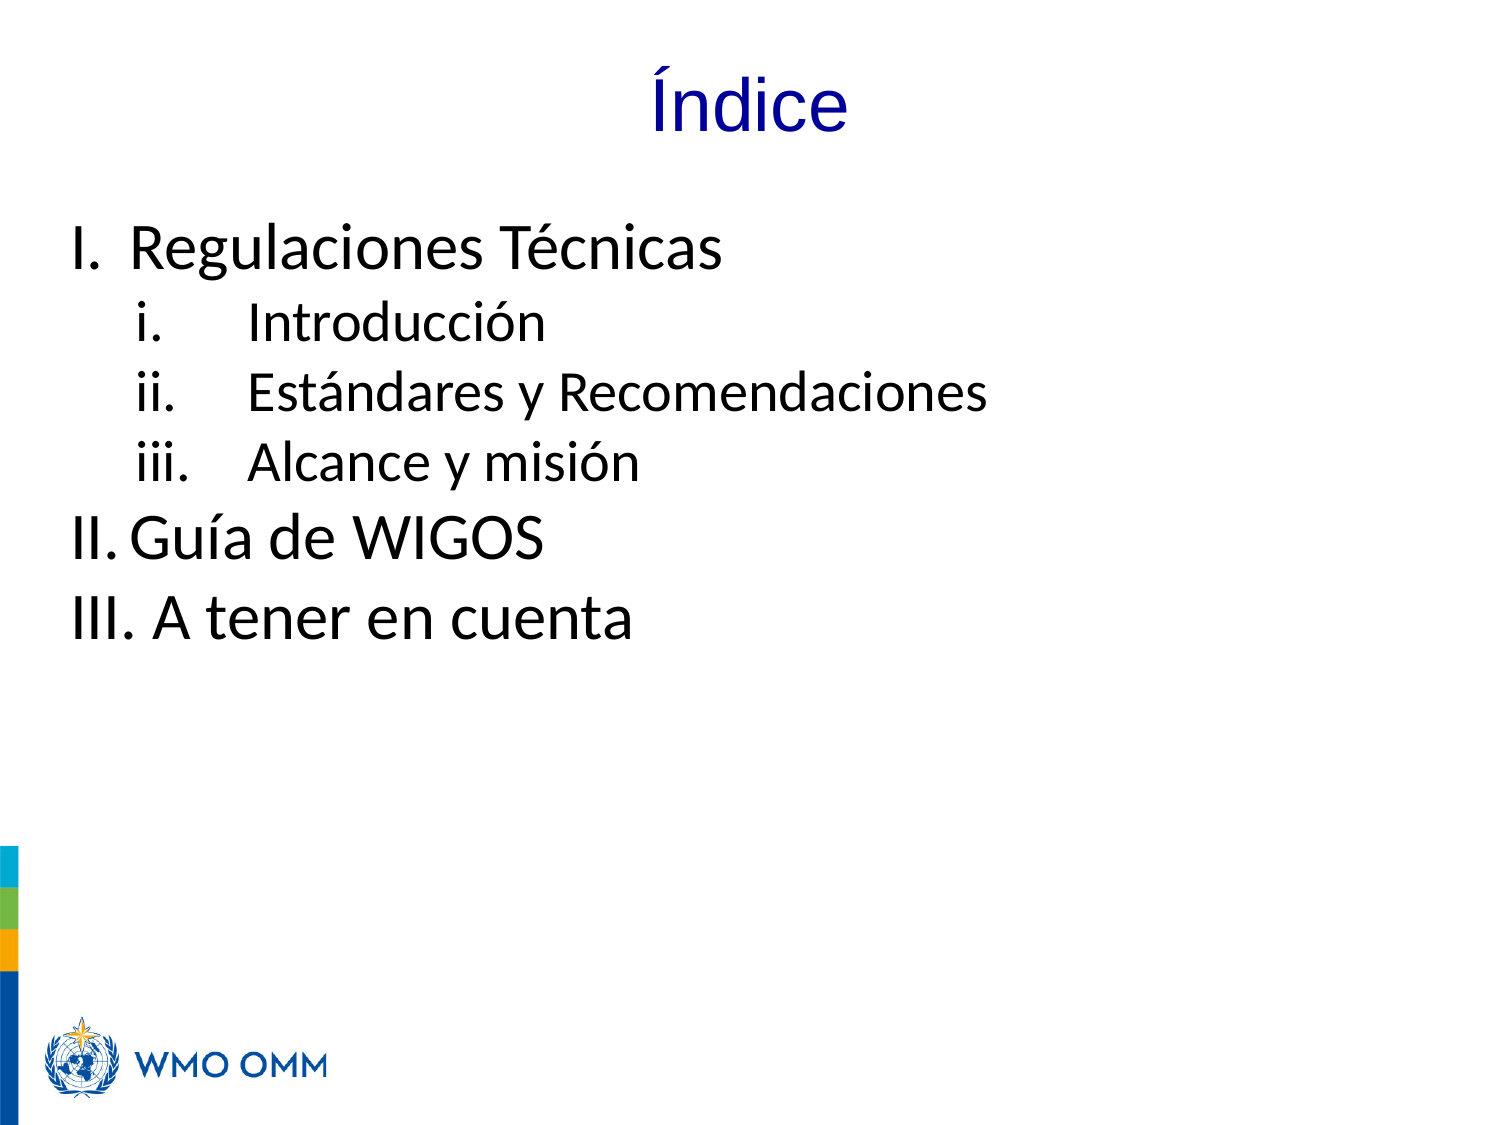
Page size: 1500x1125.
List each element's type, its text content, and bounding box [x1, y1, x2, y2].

picture [0, 845, 327, 1125]
text_box Regulaciones Técnicas Introducción Estándares y Recomendaciones Alcance y misión Guía de WIGOS A tener en cuenta [55, 195, 1329, 823]
title Índice [0, 42, 1500, 161]
